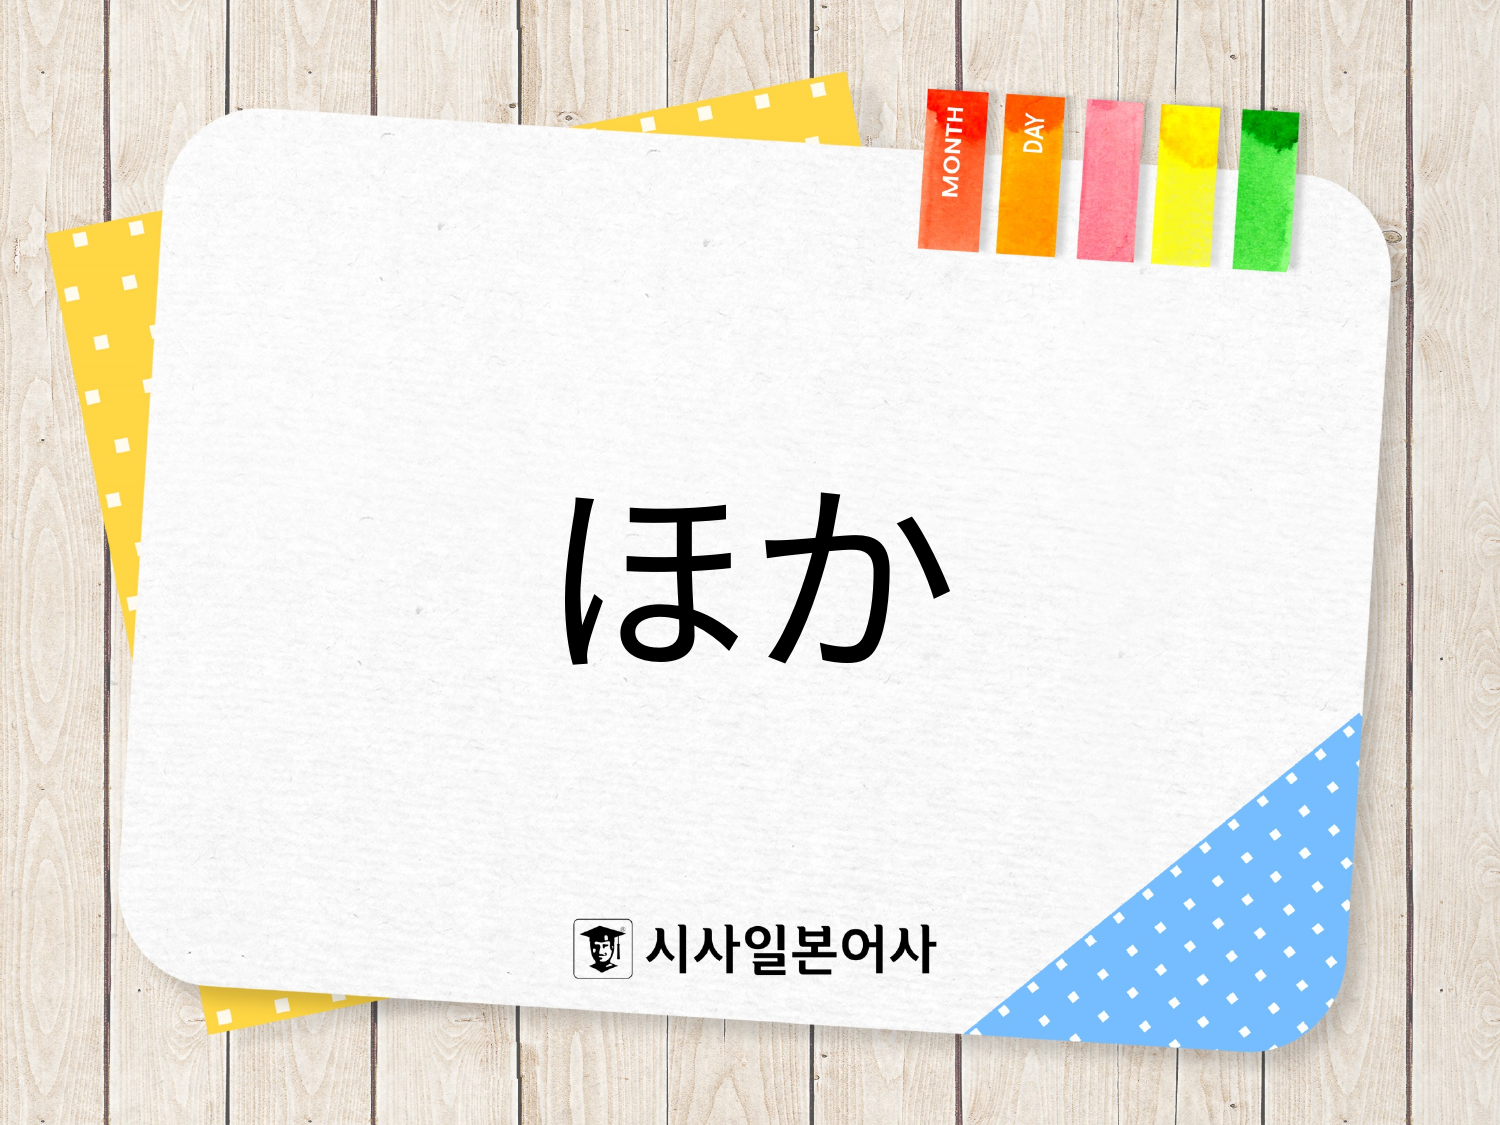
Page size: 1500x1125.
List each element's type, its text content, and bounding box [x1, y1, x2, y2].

picture [0, 0, 1500, 1125]
title ほか [75, 338, 1425, 811]
